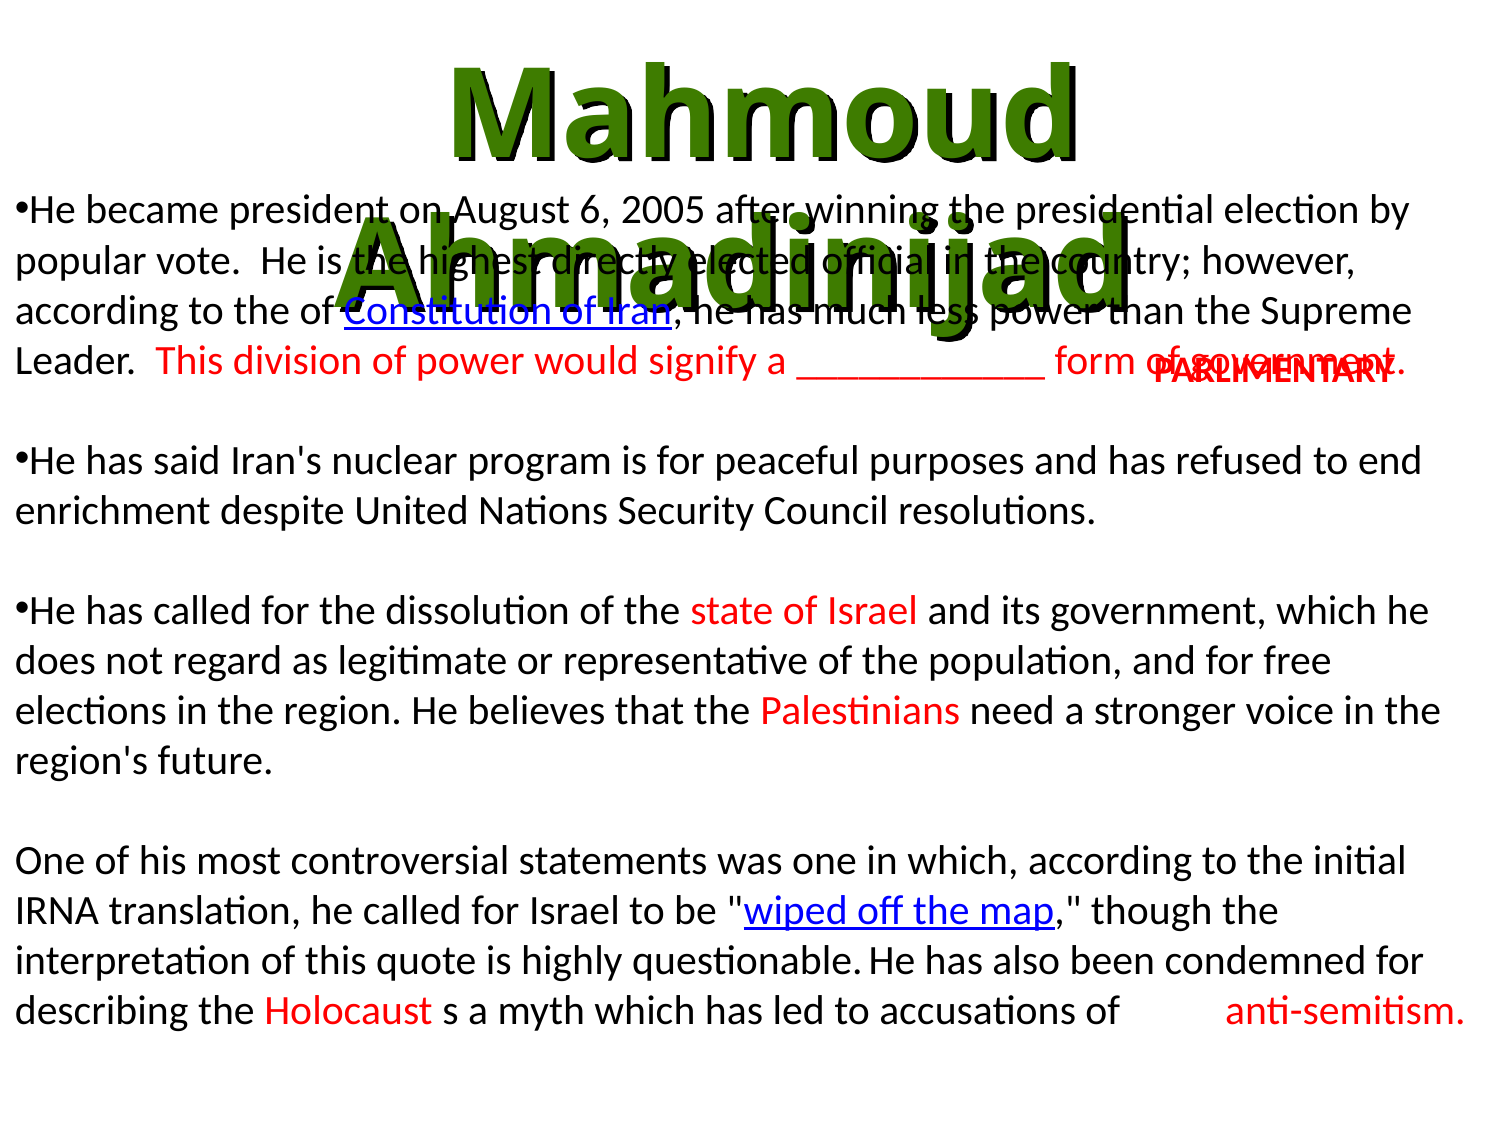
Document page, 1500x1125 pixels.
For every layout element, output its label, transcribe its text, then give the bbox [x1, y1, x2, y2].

text_box Mahmoud Ahmadinijad [249, 24, 1250, 174]
text_box He became president on August 6, 2005 after winning the presidential election by popular vote. He is the highest directly elected official in the country; however, according to the of Constitution of Iran, he has much less power than the Supreme Leader. This division of power would signify a ____________ form of government. He has said Iran's nuclear program is for peaceful purposes and has refused to end enrichment despite United Nations Security Council resolutions. He has called for the dissolution of the state of Israel and its government, which he does not regard as legitimate or representative of the population, and for free elections in the region. He believes that the Palestinians need a stronger voice in the region's future. One of his most controversial statements was one in which, according to the initial IRNA translation, he called for Israel to be "wiped off the map," though the interpretation of this quote is highly questionable. He has also been condemned for describing the Holocaust s a myth which has led to accusations of anti-semitism. [0, 174, 1500, 1086]
text_box PARLIMENTARY [1139, 337, 1410, 398]
